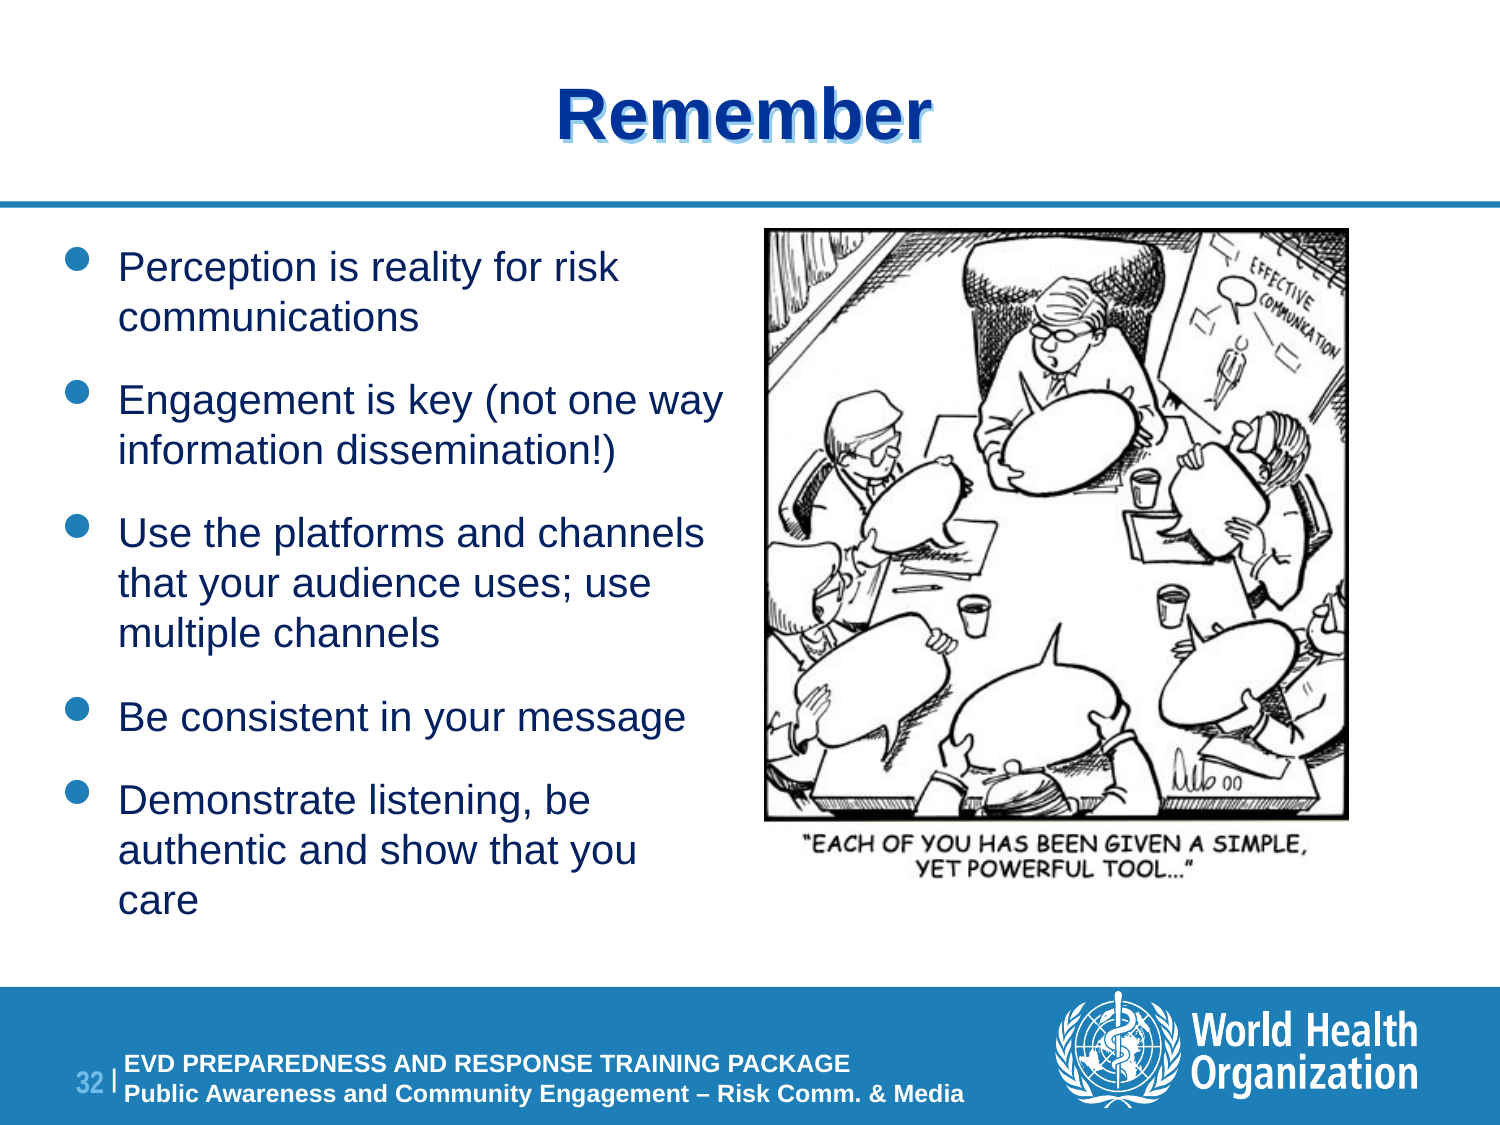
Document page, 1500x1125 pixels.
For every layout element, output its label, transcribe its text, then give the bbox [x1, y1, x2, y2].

list Perception is reality for risk communications Engagement is key (not one way information dissemination!) Use the platforms and channels that your audience uses; use multiple channels Be consistent in your message Demonstrate listening, be authentic and show that you care [61, 239, 725, 1012]
picture [764, 227, 1350, 906]
title Remember [69, 17, 1420, 205]
